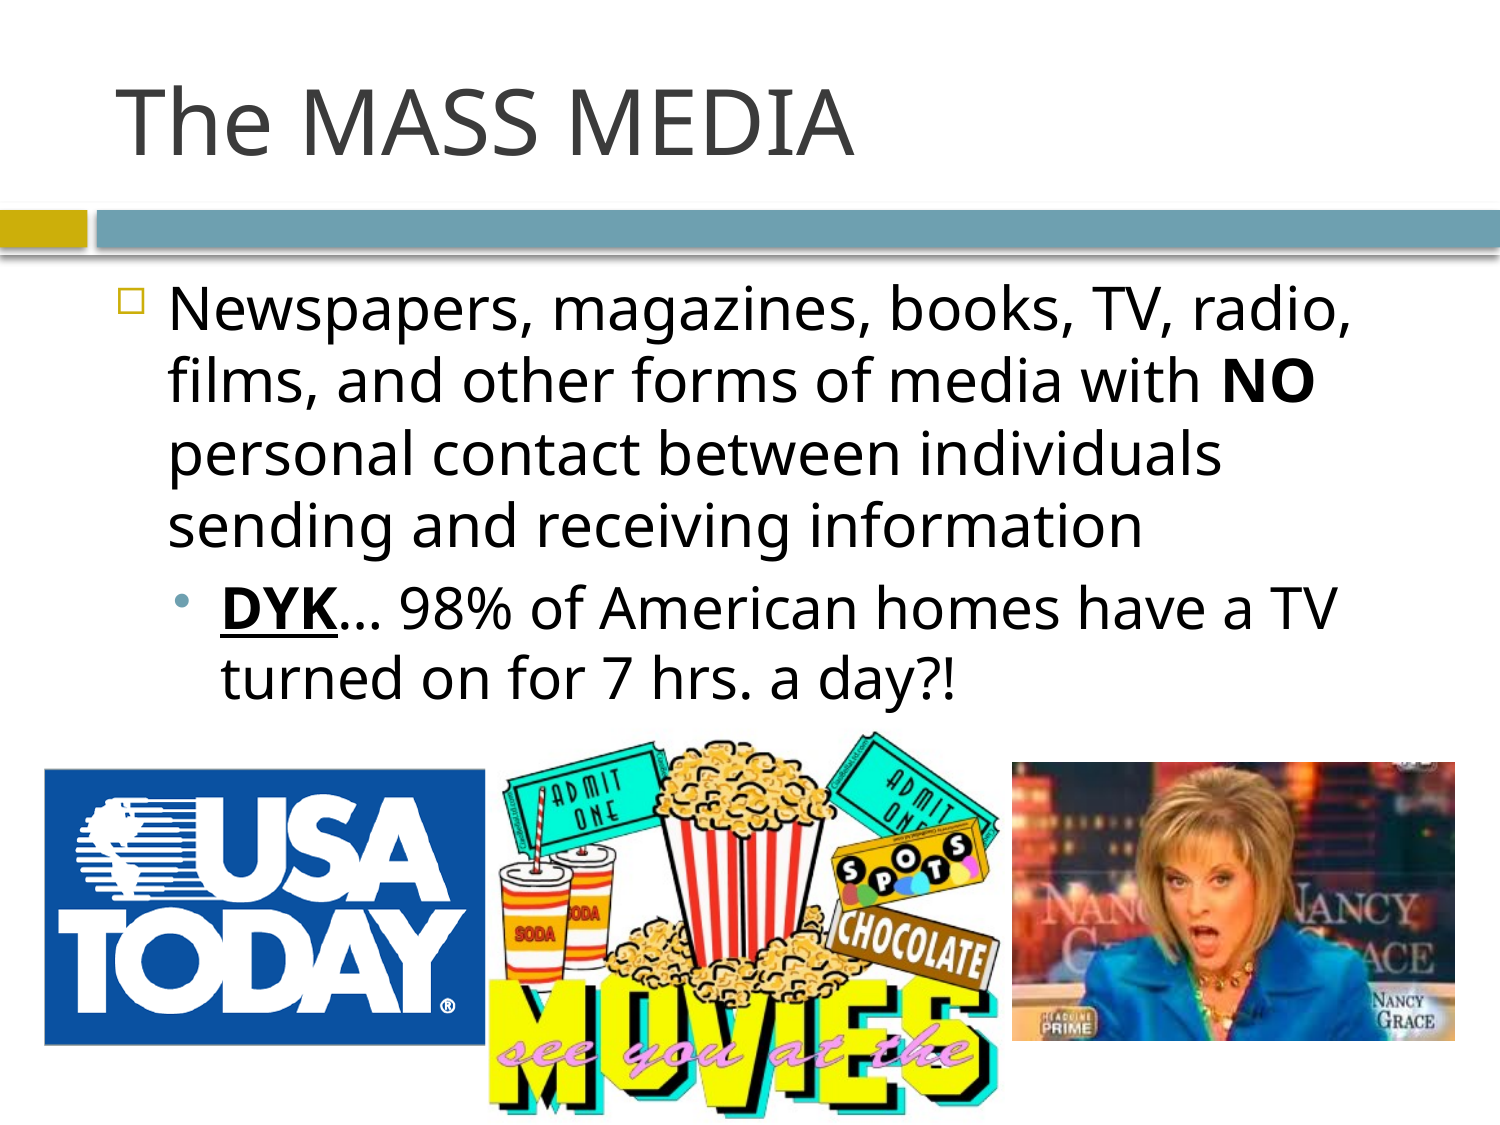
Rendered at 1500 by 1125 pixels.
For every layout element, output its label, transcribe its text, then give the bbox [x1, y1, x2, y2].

list Newspapers, magazines, books, TV, radio, films, and other forms of media with NO personal contact between individuals sending and receiving information DYK… 98% of American homes have a TV turned on for 7 hrs. a day?! [100, 262, 1438, 762]
picture [37, 723, 1005, 1125]
picture [1012, 762, 1455, 1041]
title The MASS MEDIA [100, 37, 1438, 200]
